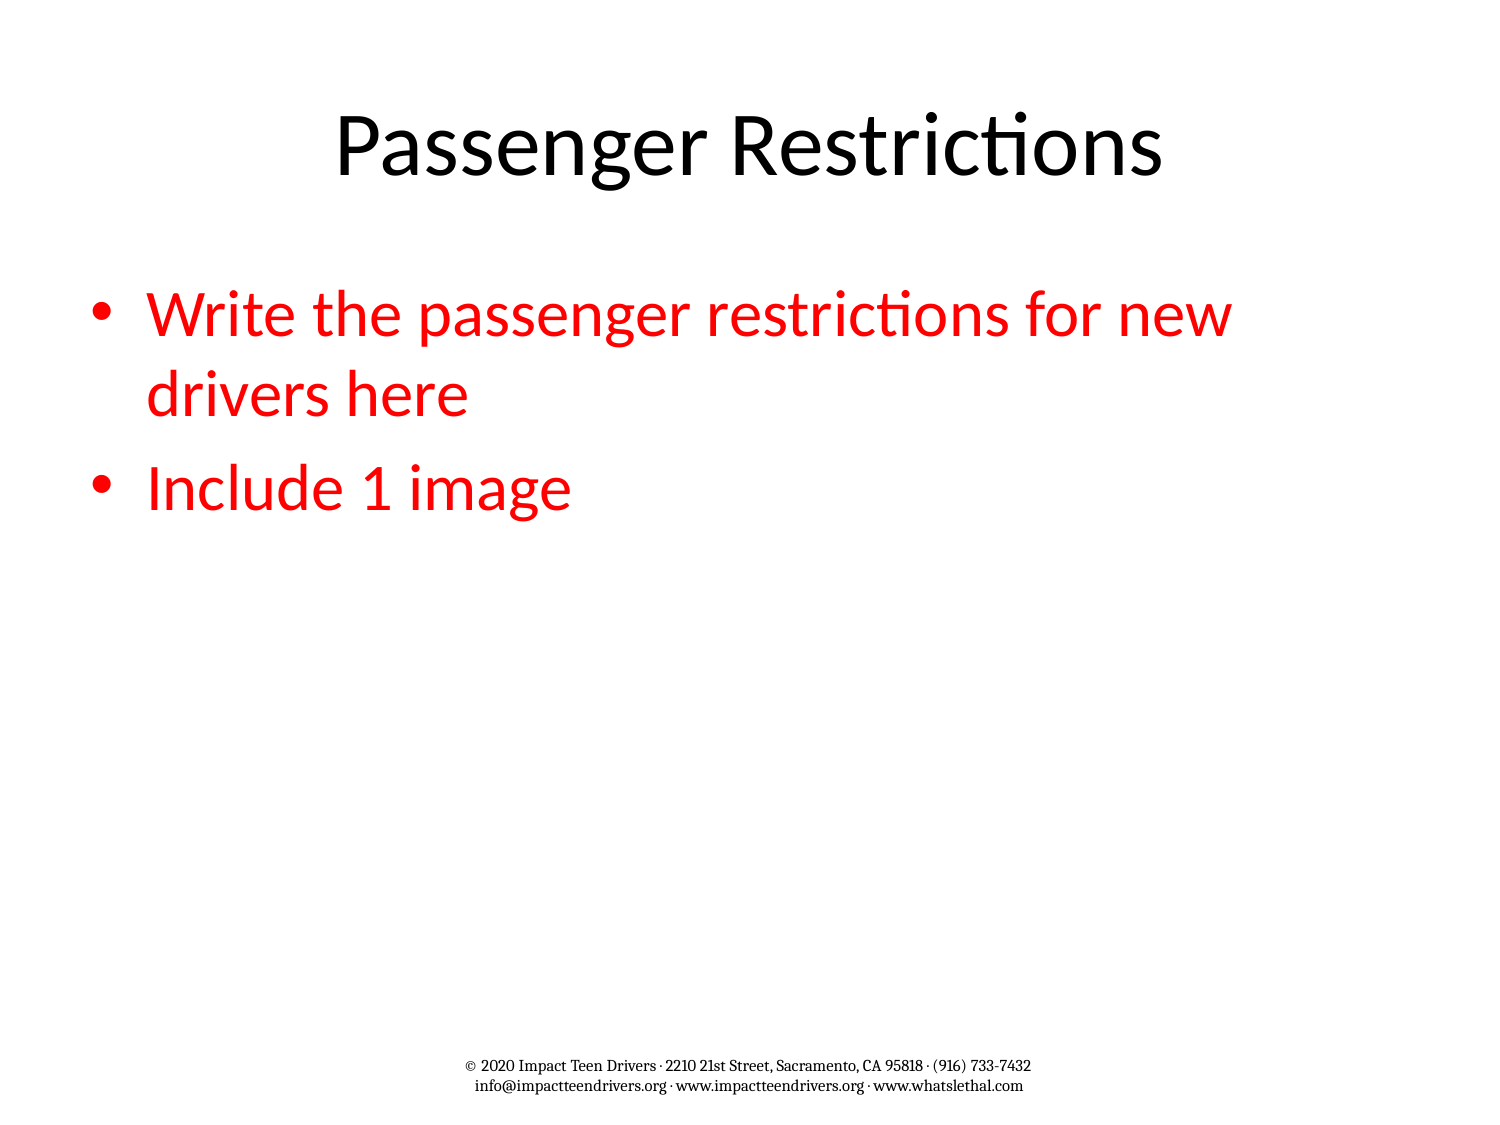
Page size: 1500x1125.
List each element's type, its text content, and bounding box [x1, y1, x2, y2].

text_box © 2020 Impact Teen Drivers · 2210 21st Street, Sacramento, CA 95818 · (916) 733-7432 info@impactteendrivers.org · www.impactteendrivers.org · www.whatslethal.com [46, 1039, 1454, 1114]
title Passenger Restrictions [75, 45, 1425, 233]
list Write the passenger restrictions for new drivers here Include 1 image [75, 262, 1425, 1005]
